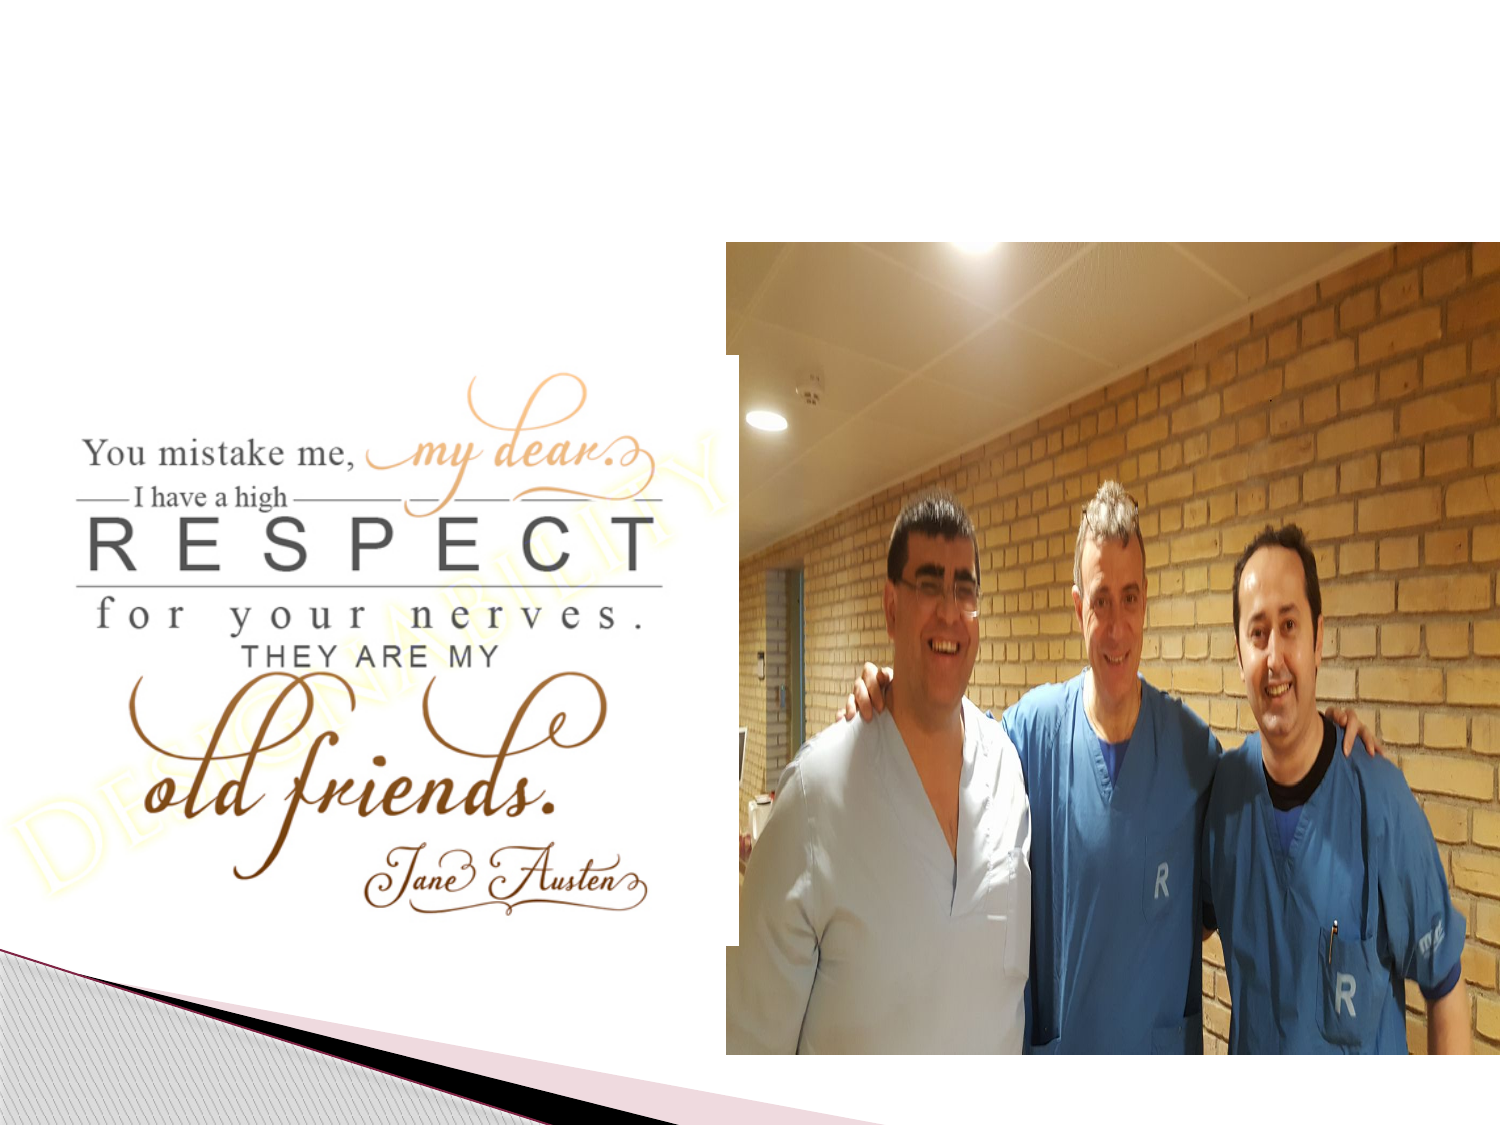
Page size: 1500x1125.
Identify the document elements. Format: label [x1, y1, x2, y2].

picture [726, 242, 1500, 1055]
list [0, 355, 739, 946]
